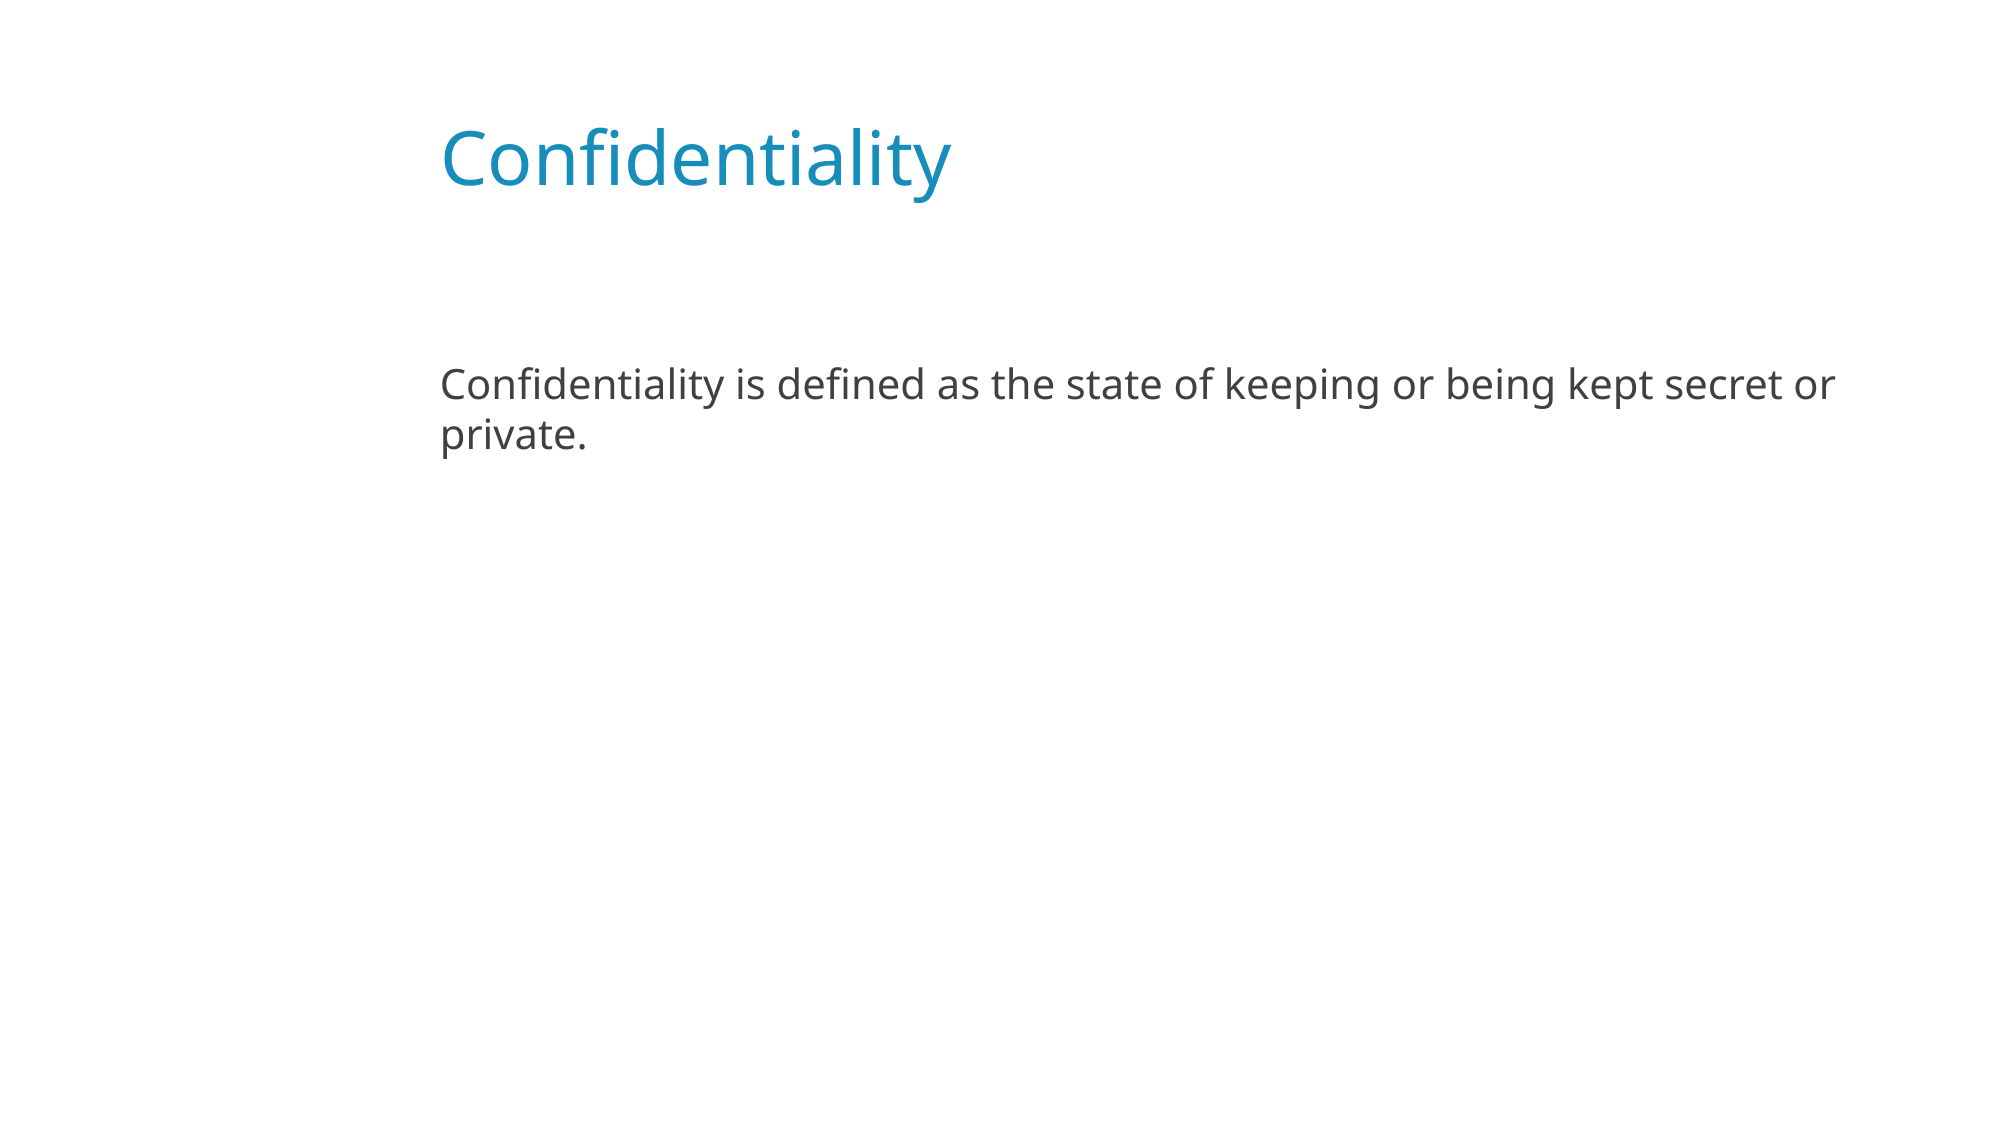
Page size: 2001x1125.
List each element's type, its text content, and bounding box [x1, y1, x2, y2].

title Confidentiality [425, 102, 1888, 313]
list Confidentiality is defined as the state of keeping or being kept secret or private. [424, 350, 1888, 1074]
